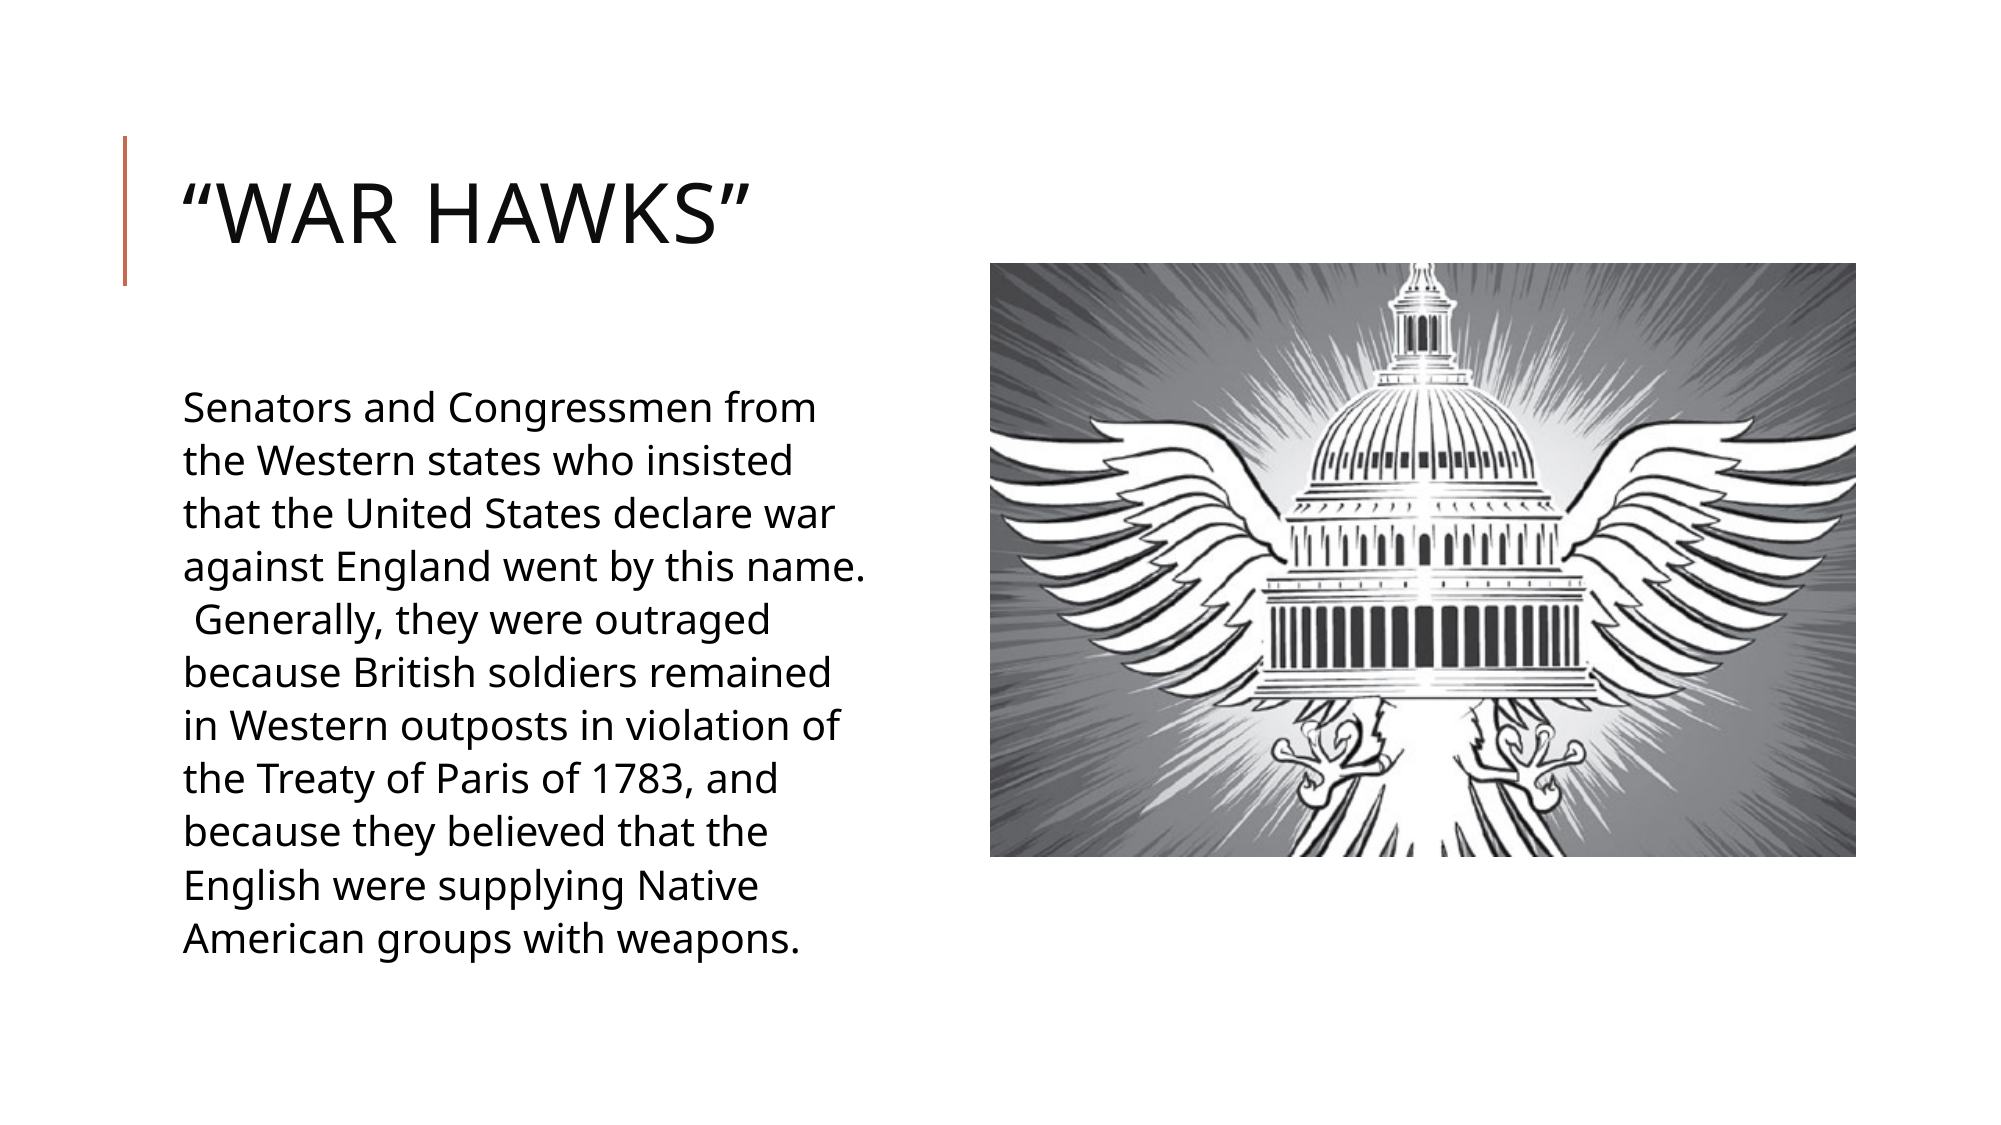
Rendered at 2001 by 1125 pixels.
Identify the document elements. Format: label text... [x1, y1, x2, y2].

list Senators and Congressmen from the Western states who insisted that the United States declare war against England went by this name. Generally, they were outraged because British soldiers remained in Western outposts in violation of the Treaty of Paris of 1783, and because they believed that the English were supplying Native American groups with weapons. [168, 370, 888, 988]
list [990, 262, 1857, 858]
title “War Hawks” [168, 77, 888, 363]
